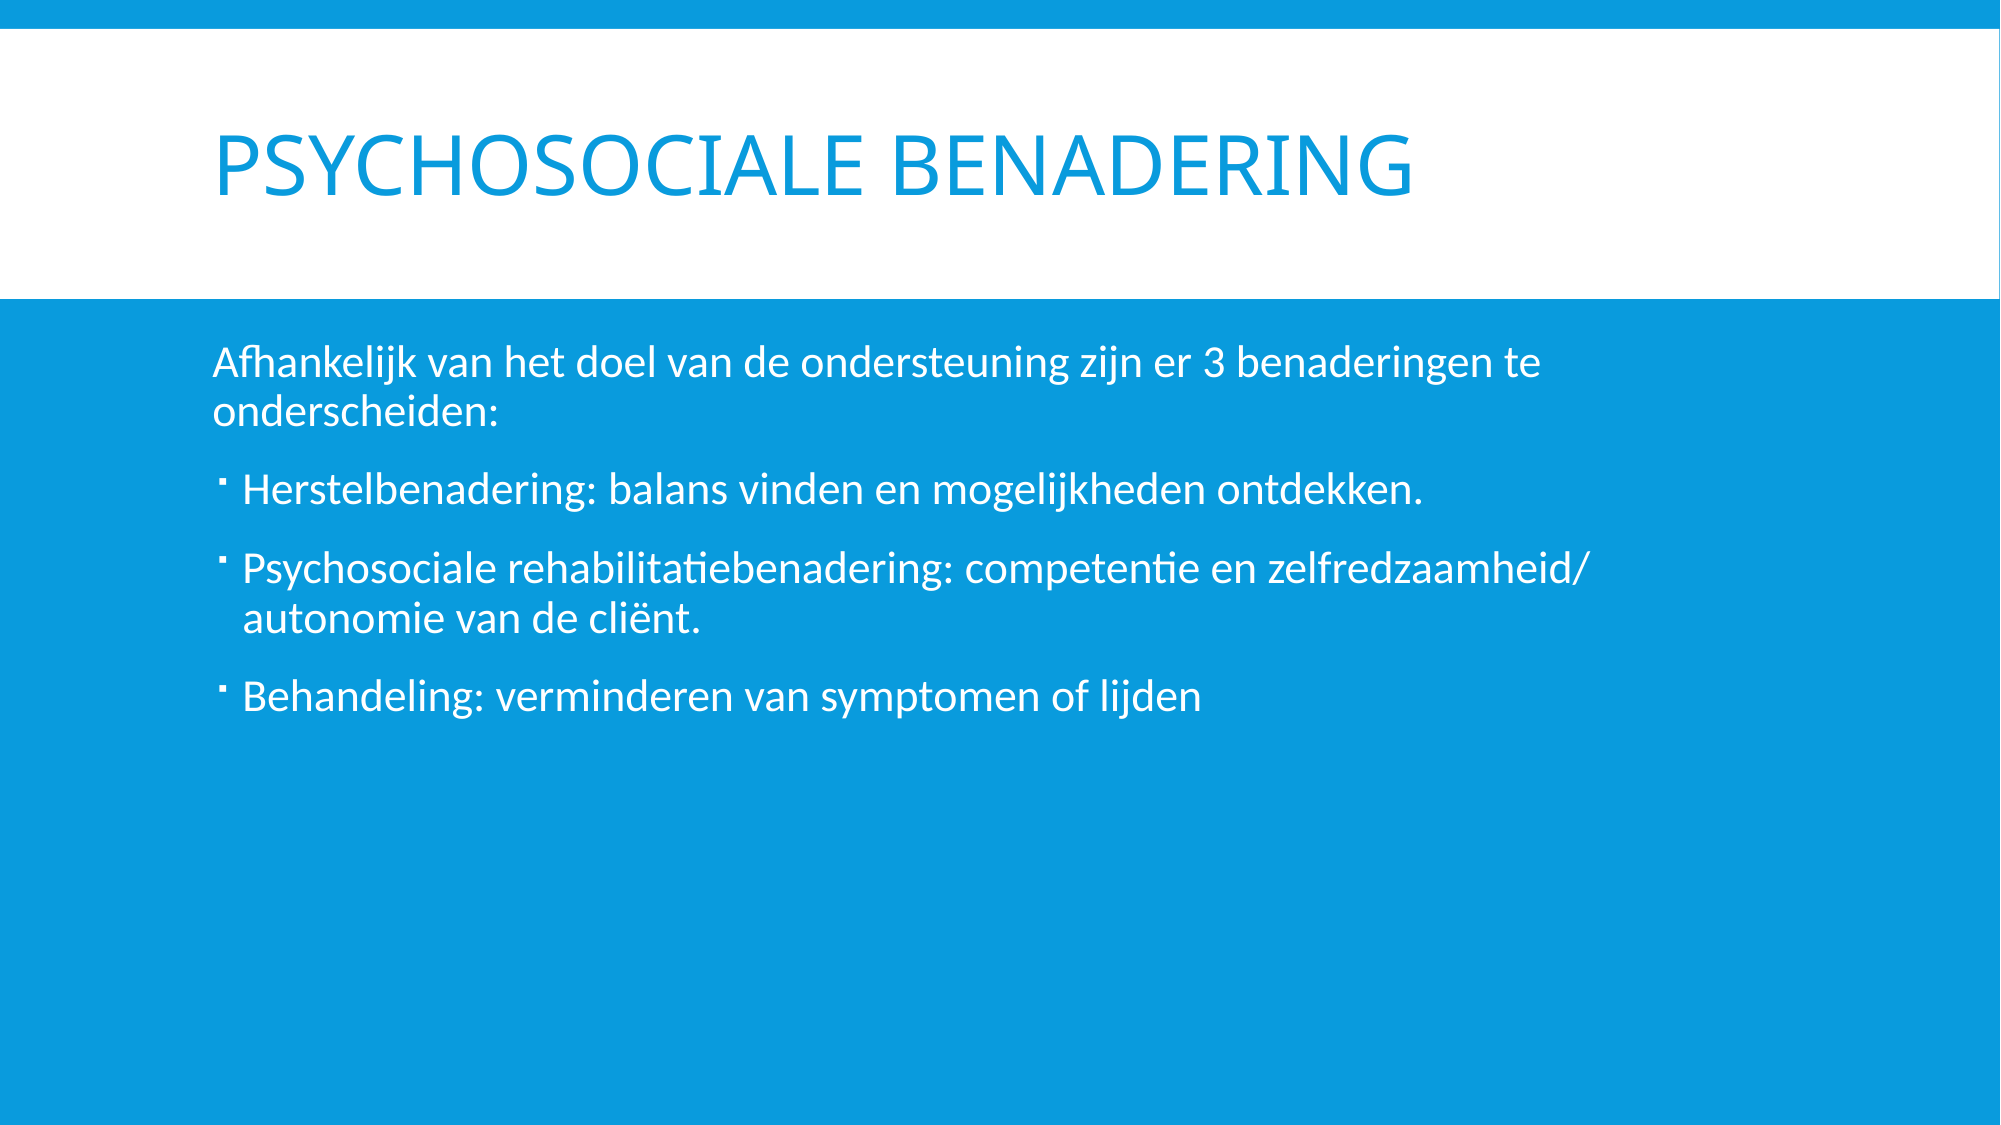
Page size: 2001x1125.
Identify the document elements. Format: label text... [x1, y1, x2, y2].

title Psychosociale benadering [197, 46, 1803, 295]
list Afhankelijk van het doel van de ondersteuning zijn er 3 benaderingen te onderscheiden: Herstelbenadering: balans vinden en mogelijkheden ontdekken. Psychosociale rehabilitatiebenadering: competentie en zelfredzaamheid/ autonomie van de cliënt. Behandeling: verminderen van symptomen of lijden [197, 329, 1803, 1020]
